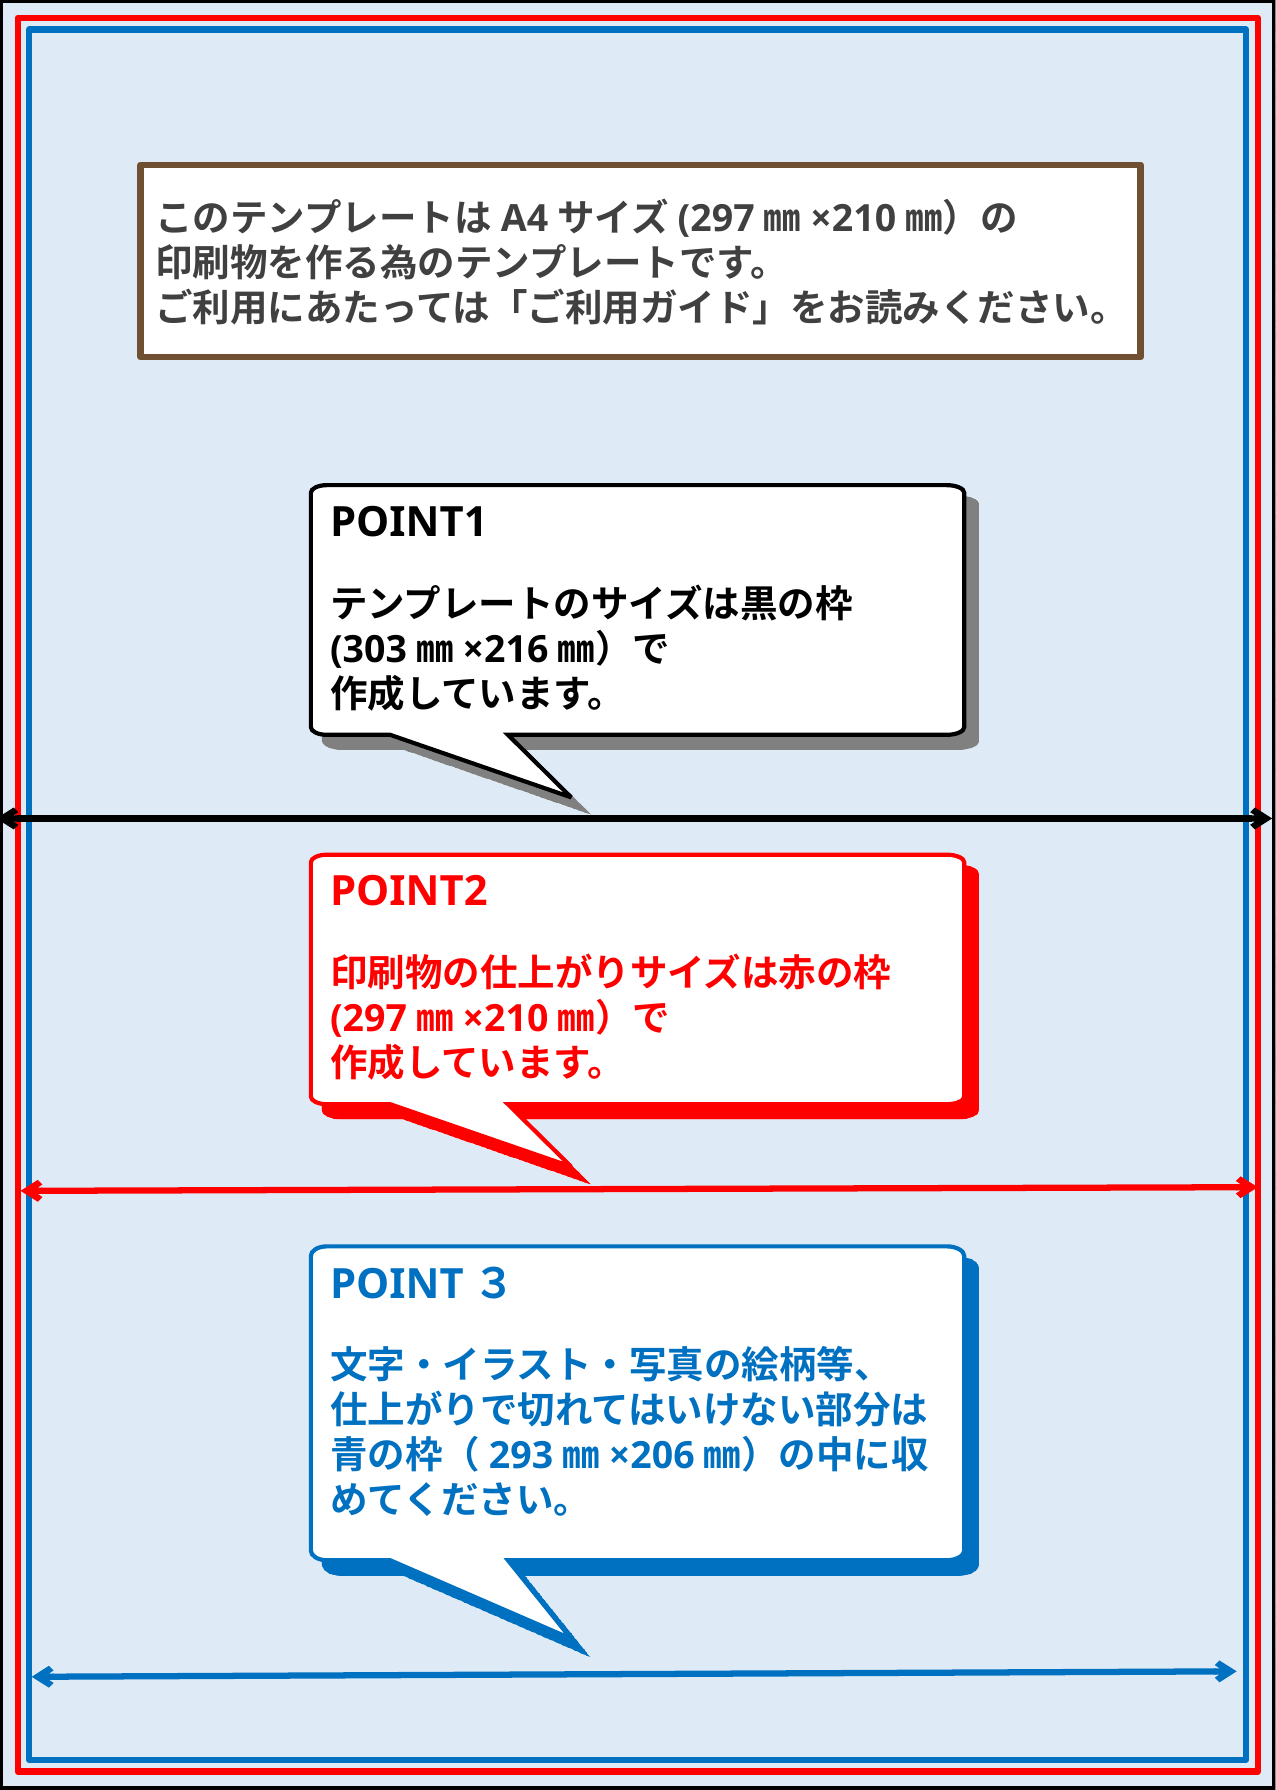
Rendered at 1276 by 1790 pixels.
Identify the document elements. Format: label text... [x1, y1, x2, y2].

text_box [16, 827, 27, 1190]
text_box [27, 27, 1248, 815]
text_box [0, 0, 1276, 1790]
text_box POINT2 印刷物の仕上がりサイズは赤の枠(297㎜×210㎜）で 作成しています。 [310, 854, 965, 1167]
text_box このテンプレートはA4サイズ(297㎜×210㎜）の 印刷物を作る為のテンプレートです。 ご利用にあたっては「ご利用ガイド」をお読みください。 [139, 163, 1143, 359]
text_box POINT1 テンプレートのサイズは黒の枠 (303㎜×216㎜）で 作成しています。 [310, 485, 965, 798]
text_box [27, 827, 1248, 1185]
text_box [27, 1200, 1248, 1762]
text_box [16, 16, 1260, 815]
text_box POINT３ 文字・イラスト・写真の絵柄等、 仕上がりで切れてはいけない部分は 青の枠（293㎜×206㎜）の中に収めてください。 [310, 1246, 965, 1639]
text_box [20, 1186, 1259, 1192]
text_box [1248, 827, 1260, 1188]
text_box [31, 1671, 1237, 1678]
text_box [16, 1195, 1260, 1774]
